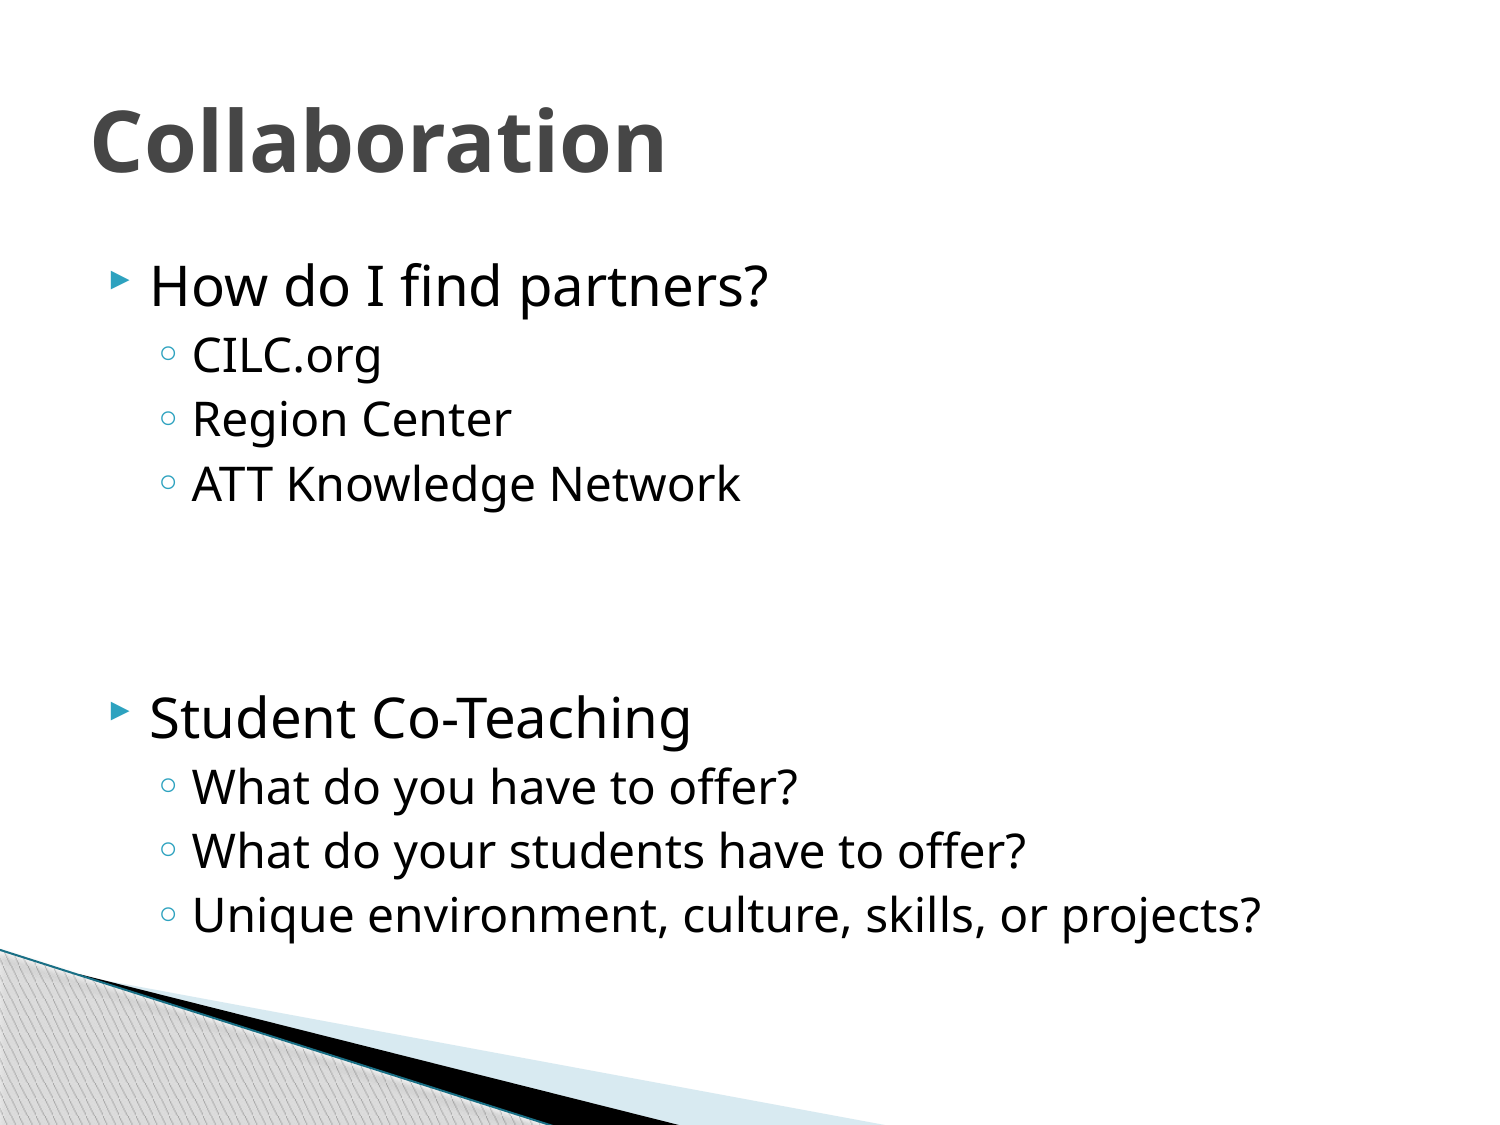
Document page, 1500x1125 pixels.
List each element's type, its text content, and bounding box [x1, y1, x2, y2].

list How do I find partners? CILC.org Region Center ATT Knowledge Network Student Co-Teaching What do you have to offer? What do your students have to offer? Unique environment, culture, skills, or projects? [75, 243, 1425, 986]
title Collaboration [75, 45, 1425, 233]
